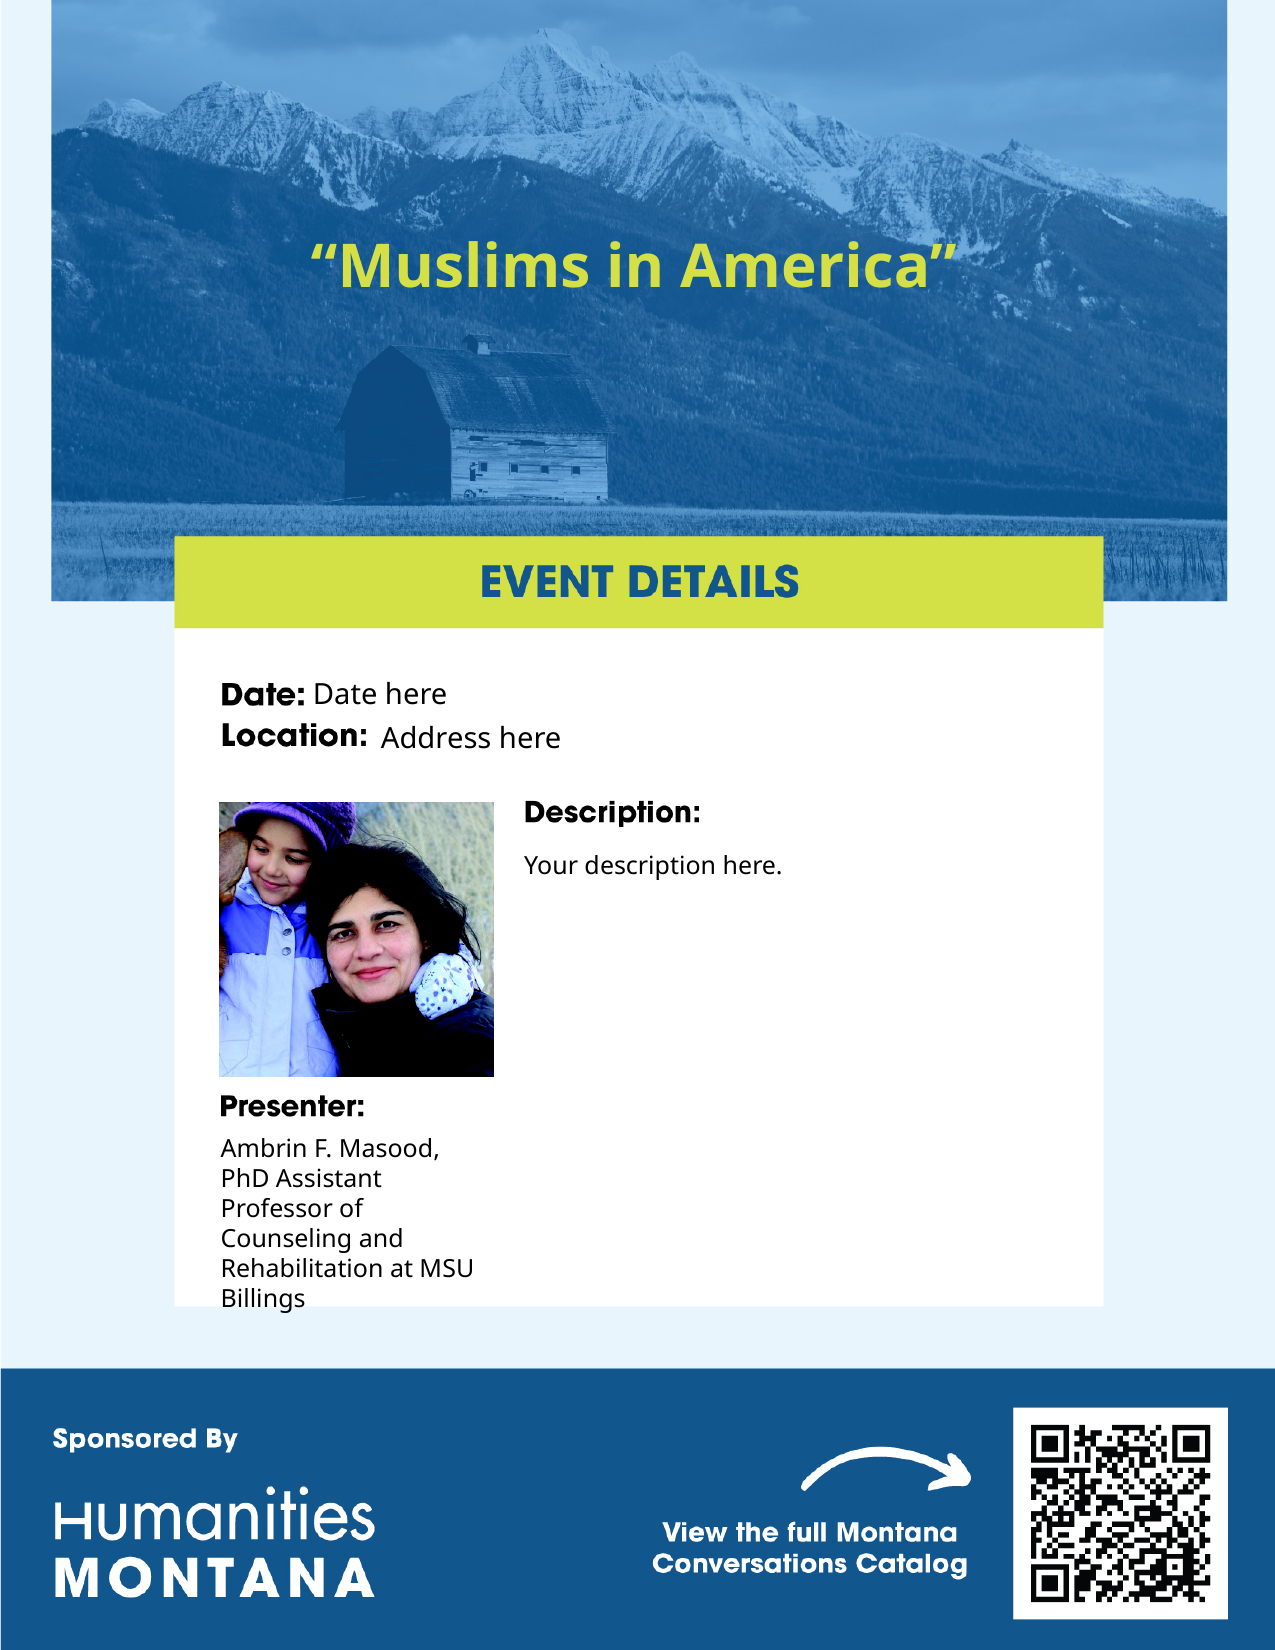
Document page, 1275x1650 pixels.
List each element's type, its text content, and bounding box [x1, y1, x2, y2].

text_box Your description here. [509, 834, 1033, 895]
text_box Address here [365, 704, 1233, 770]
picture [0, 0, 1275, 1650]
text_box Date here [297, 660, 932, 726]
text_box Ambrin F. Masood, PhD Assistant Professor of Counseling and Rehabilitation at MSU Billings [205, 1117, 510, 1328]
text_box “Muslims in America” [169, 212, 1099, 315]
text_box [169, 132, 1099, 166]
text_box [159, 166, 1099, 233]
